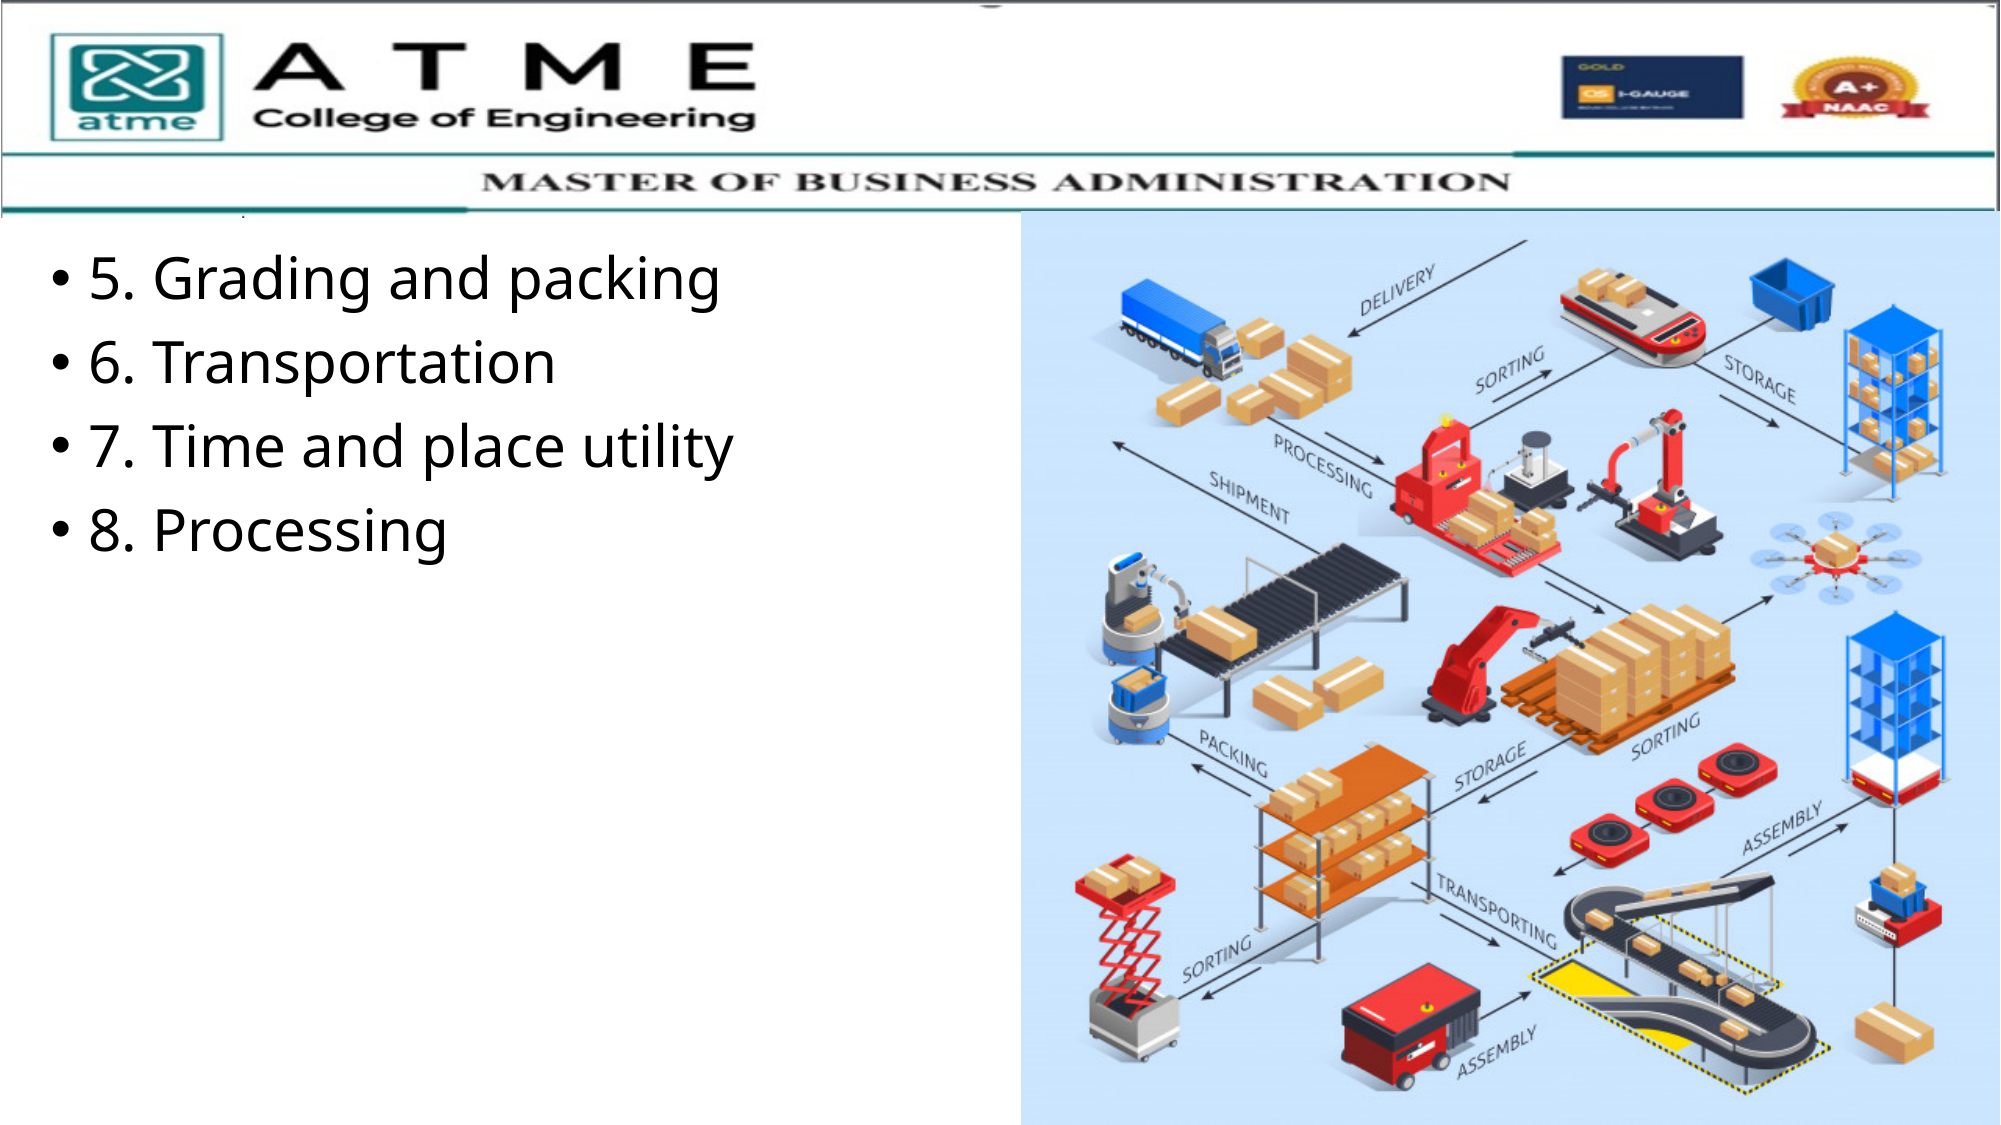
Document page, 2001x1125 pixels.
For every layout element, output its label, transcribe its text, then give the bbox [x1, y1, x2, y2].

picture [1, 0, 2000, 1125]
list 5. Grading and packing 6. Transportation 7. Time and place utility 8. Processing [35, 241, 1021, 1101]
